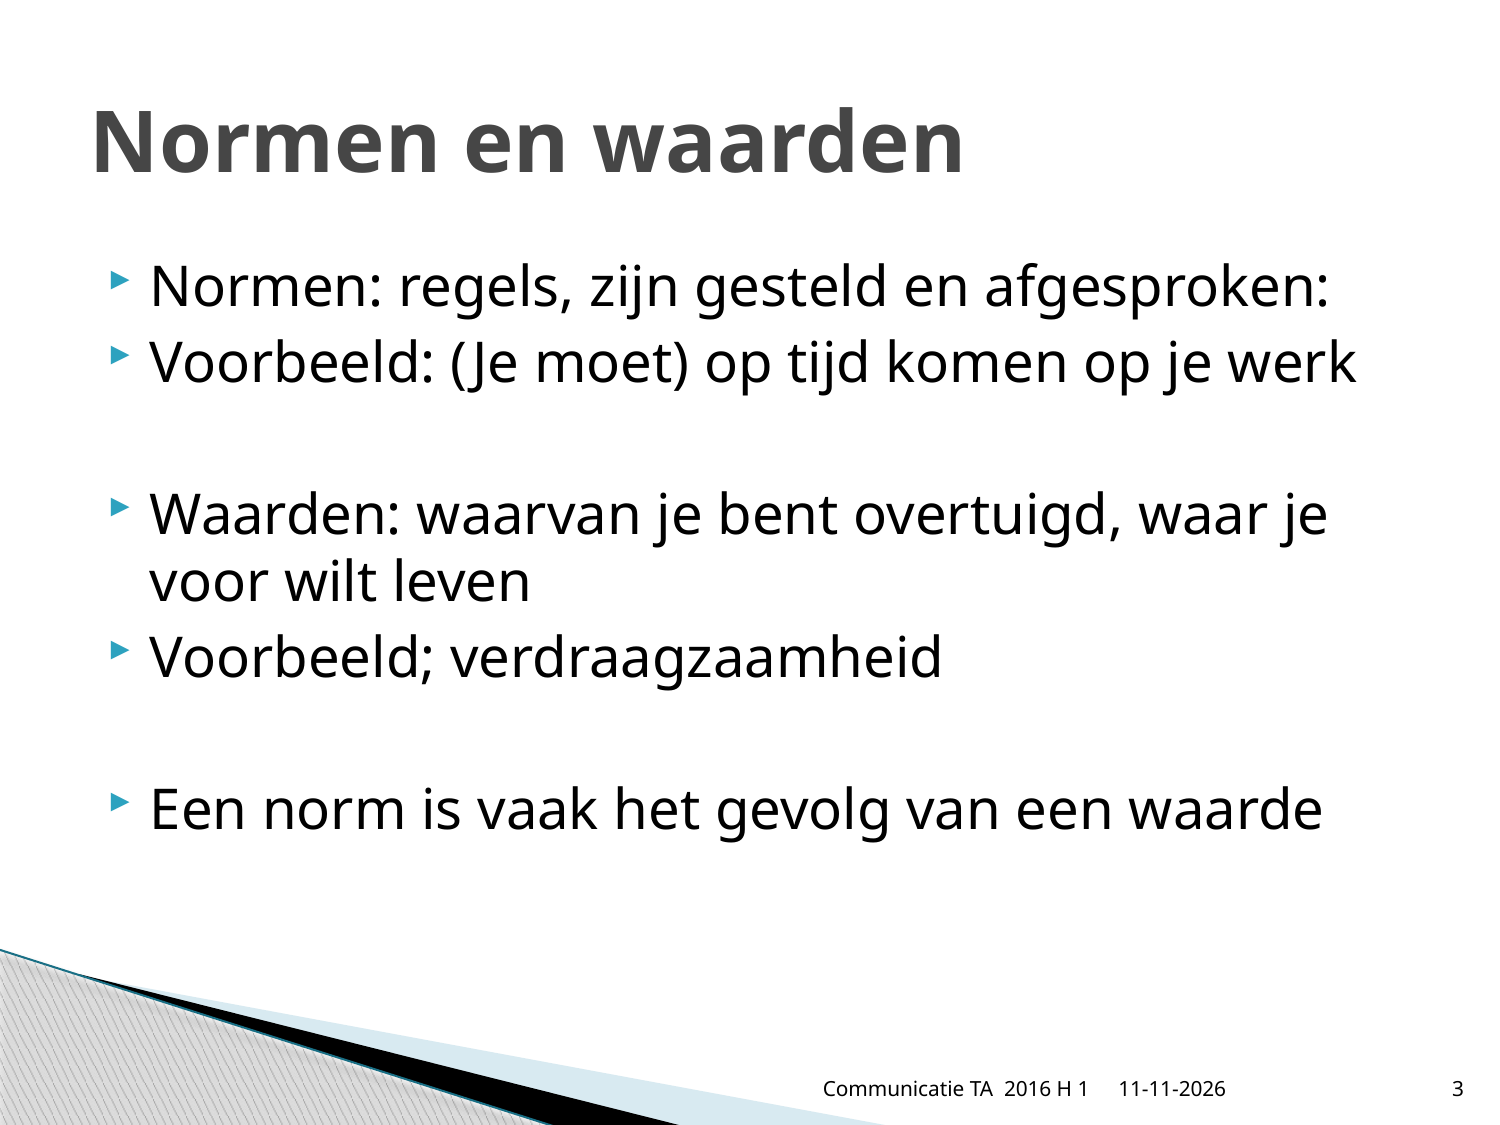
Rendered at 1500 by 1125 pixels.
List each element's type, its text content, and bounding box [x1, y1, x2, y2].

footer Communicatie TA 2016 H 1 [718, 1051, 1105, 1112]
slide_number 3 [1418, 1051, 1479, 1112]
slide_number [1105, 1051, 1418, 1112]
list Normen: regels, zijn gesteld en afgesproken: Voorbeeld: (Je moet) op tijd komen op je werk Waarden: waarvan je bent overtuigd, waar je voor wilt leven Voorbeeld; verdraagzaamheid Een norm is vaak het gevolg van een waarde [75, 243, 1425, 986]
title Normen en waarden [75, 45, 1425, 233]
